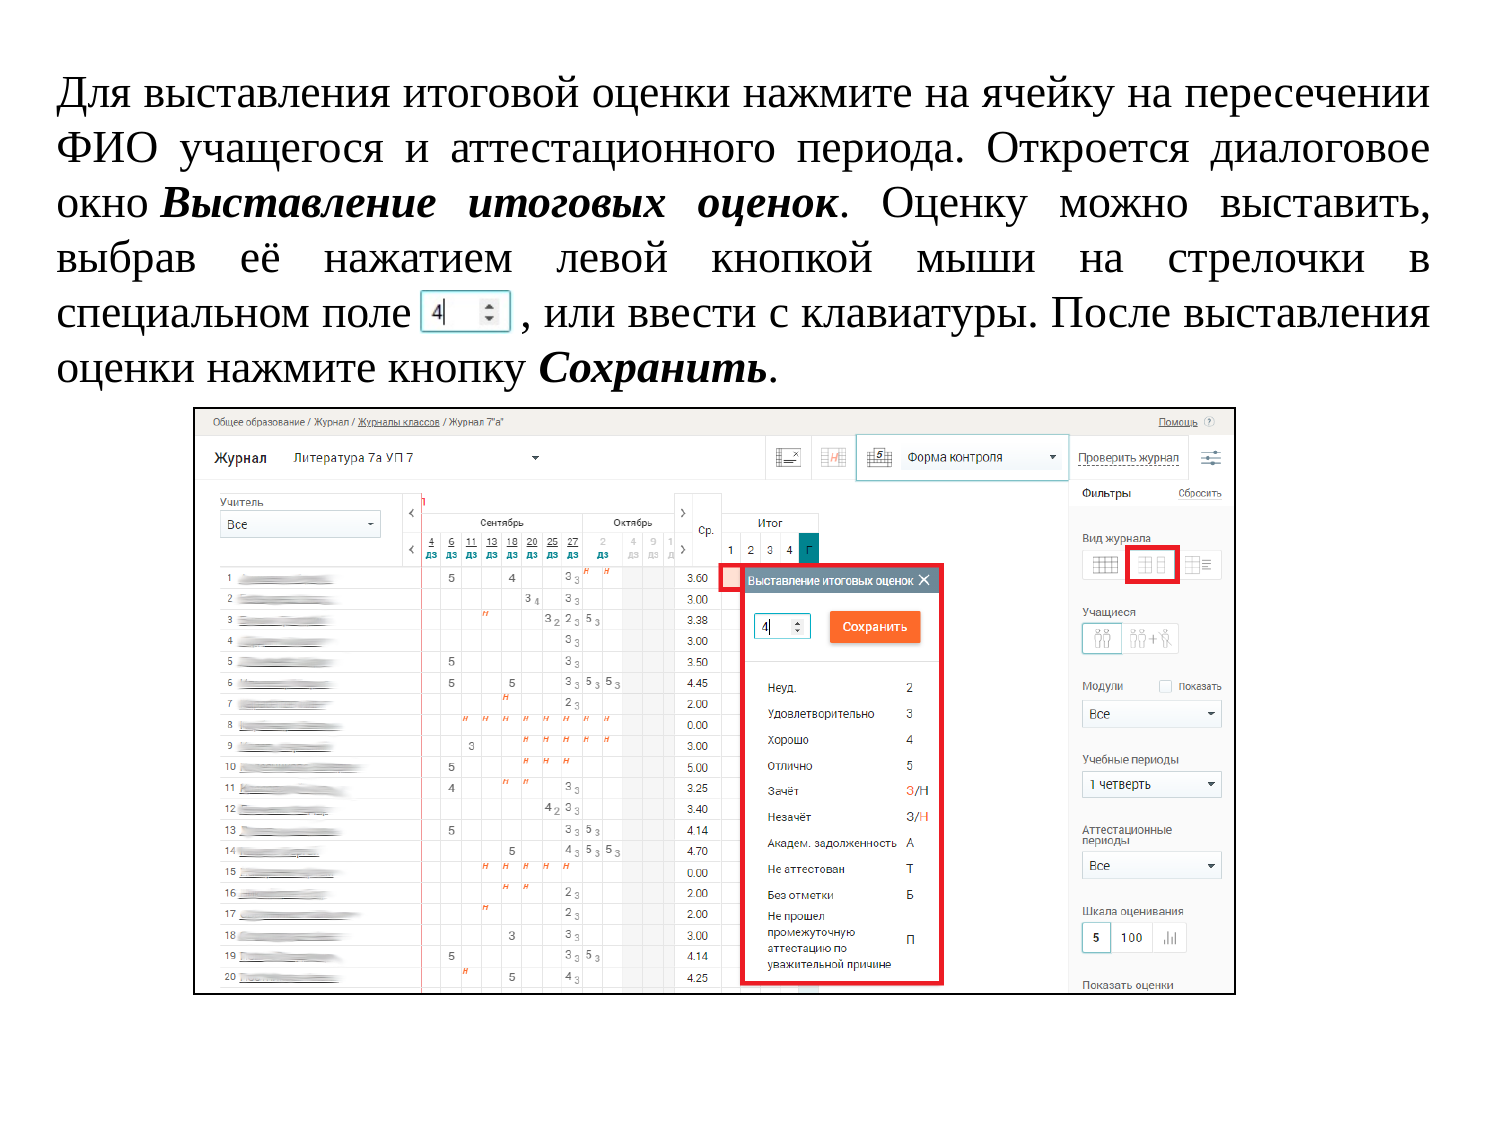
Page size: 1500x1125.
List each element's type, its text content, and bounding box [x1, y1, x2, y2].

list Для выставления итоговой оценки нажмите на ячейку на пересечении ФИО учащегося и аттестационного периода. Откроется диалоговое окно Выставление итоговых оценок. Оценку можно выставить, выбрав её нажатием левой кнопкой мыши на стрелочки в специальном поле , или ввести с клавиатуры. После выставления оценки нажмите кнопку Сохранить. [41, 54, 1447, 1083]
picture [418, 290, 514, 334]
picture [194, 408, 1235, 994]
